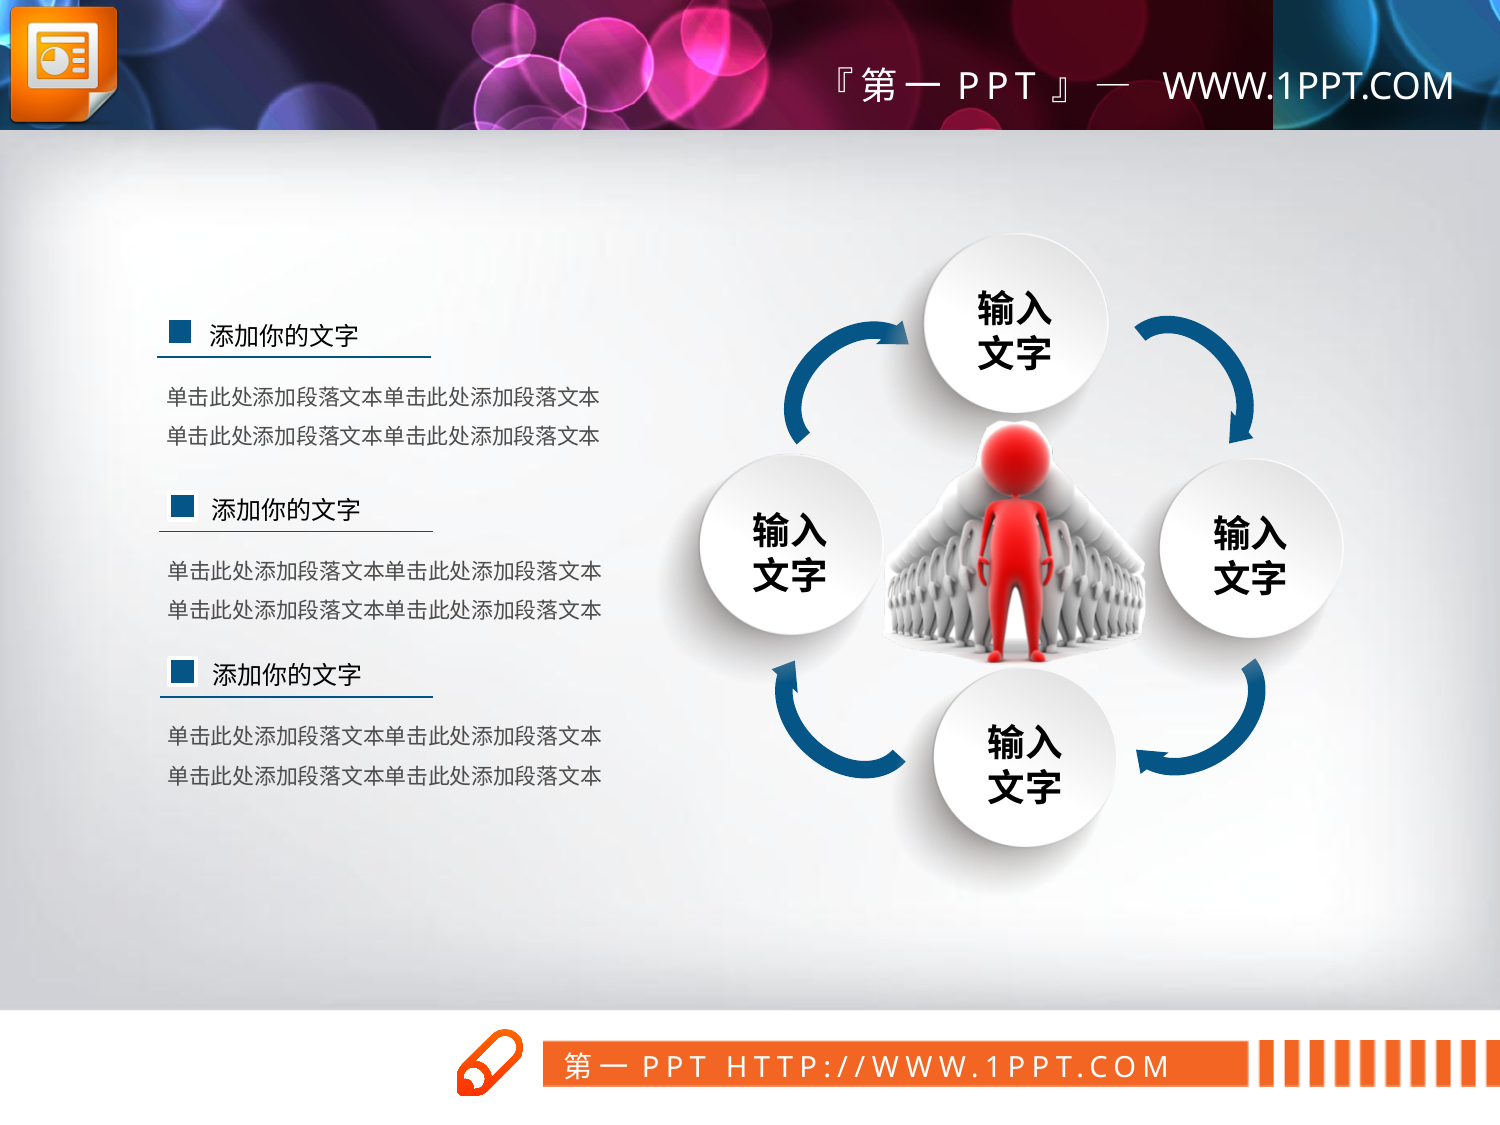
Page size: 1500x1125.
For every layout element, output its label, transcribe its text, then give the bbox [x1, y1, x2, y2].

text_box [169, 658, 197, 686]
text_box 单击此处添加段落文本单击此处添加段落文本单击此处添加段落文本单击此处添加段落文本 [152, 702, 621, 796]
text_box 添加你的文字 [197, 487, 377, 530]
text_box [1143, 315, 1254, 422]
picture [543, 1040, 1500, 1087]
text_box 添加你的文字 [195, 312, 375, 356]
text_box 单击此处添加段落文本单击此处添加段落文本单击此处添加段落文本单击此处添加段落文本 [152, 536, 619, 631]
text_box [168, 492, 196, 520]
text_box [775, 700, 854, 778]
picture [0, 0, 1500, 1012]
text_box [783, 327, 844, 419]
text_box 添加你的文字 [197, 652, 378, 696]
text_box [1153, 704, 1264, 776]
text_box 单击此处添加段落文本单击此处添加段落文本单击此处添加段落文本单击此处添加段落文本 [151, 362, 619, 457]
text_box [166, 318, 194, 346]
